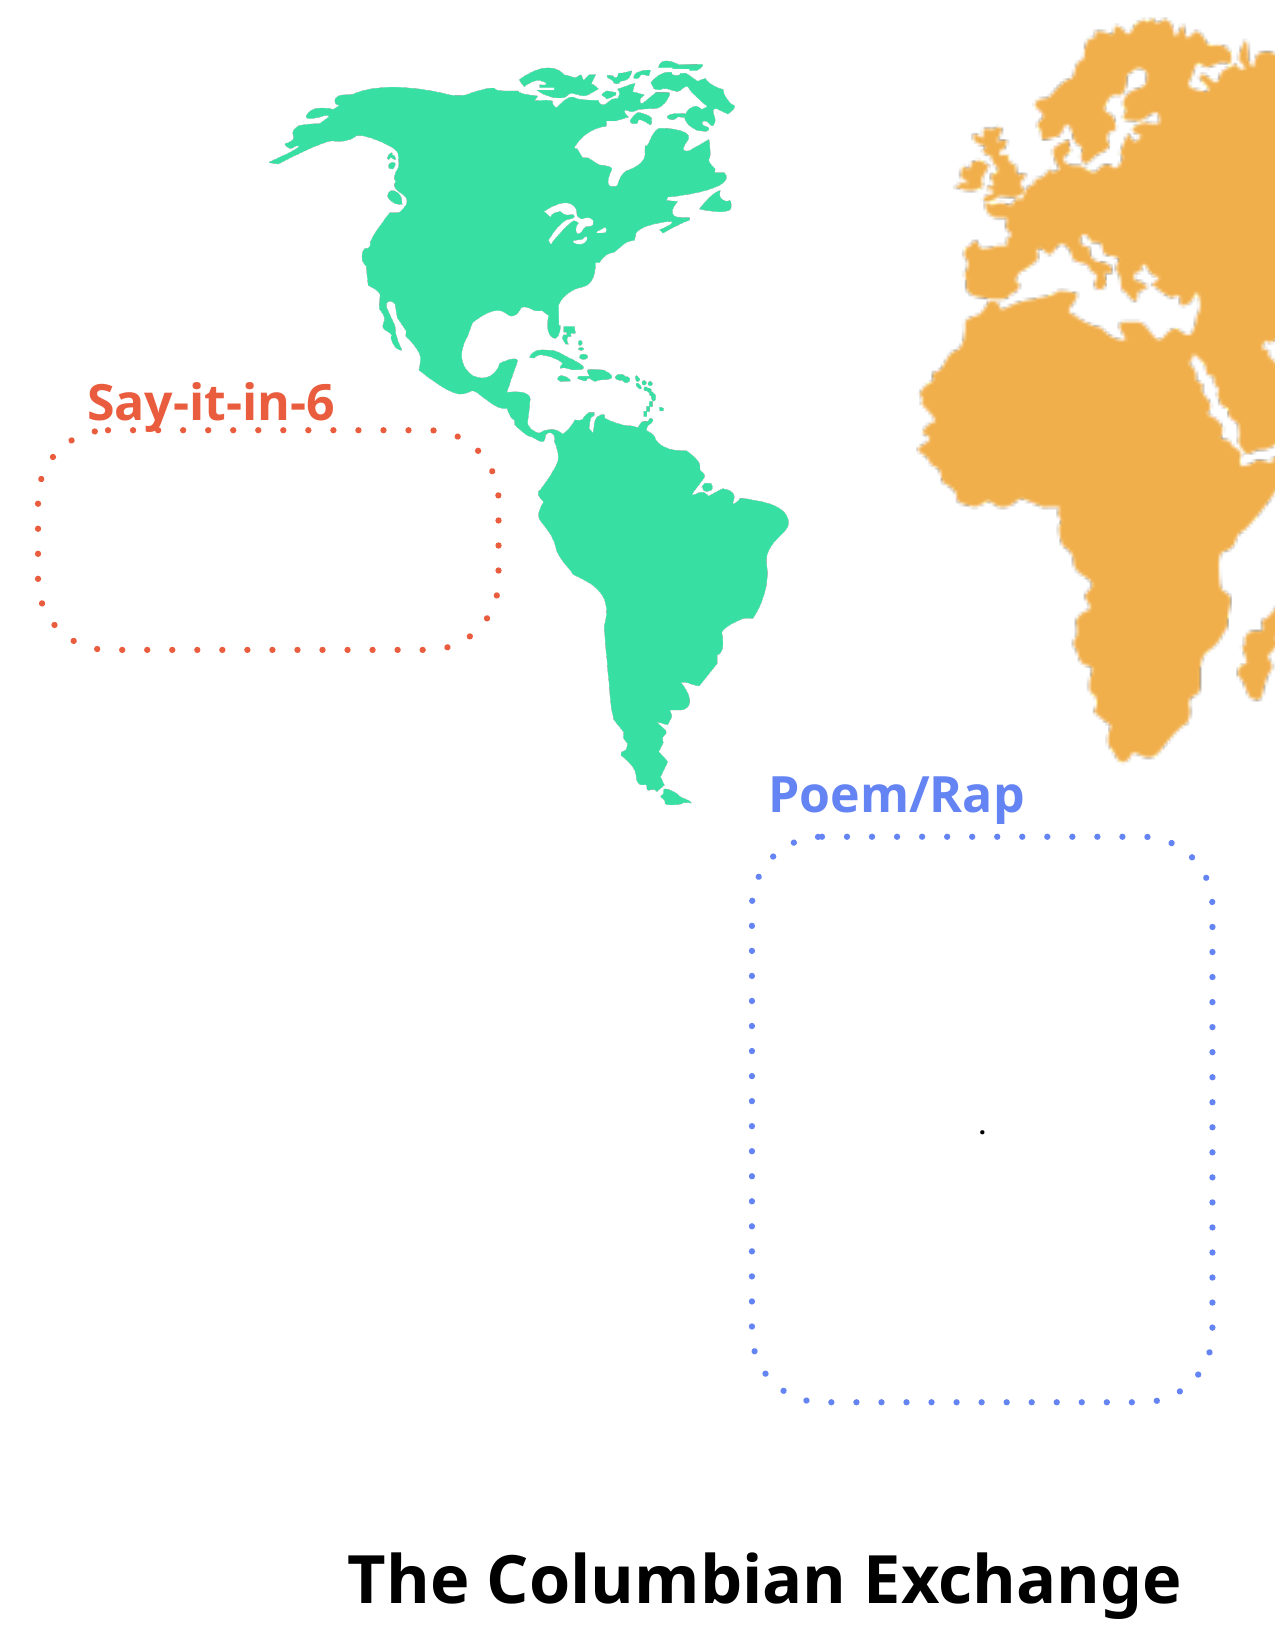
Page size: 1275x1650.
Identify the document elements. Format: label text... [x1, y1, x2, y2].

text_box Say-it-in-6 [67, 347, 355, 401]
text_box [751, 836, 1213, 1403]
text_box [268, 54, 794, 806]
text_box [37, 403, 499, 651]
text_box The Columbian Exchange [313, 1504, 1218, 1617]
text_box Poem/Rap [765, 738, 1029, 823]
text_box [915, 0, 1275, 793]
